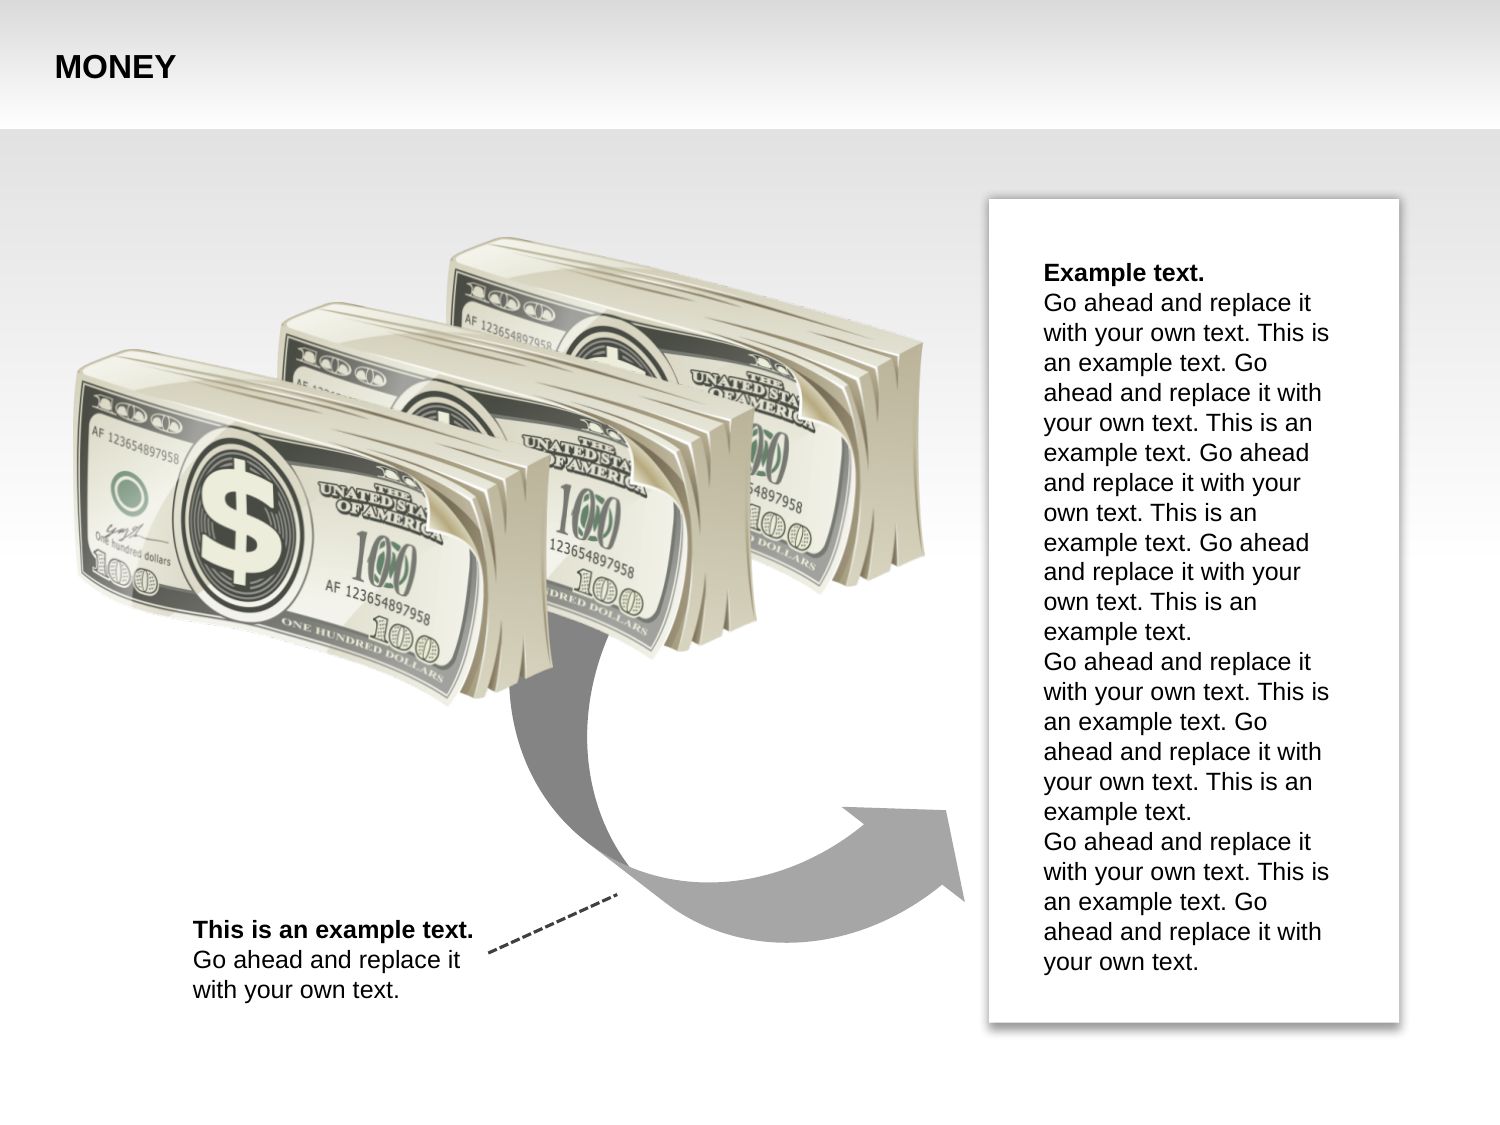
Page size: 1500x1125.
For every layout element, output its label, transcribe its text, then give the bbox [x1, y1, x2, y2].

text_box MONEY [39, 38, 598, 93]
text_box This is an example text. Go ahead and replace it with your own text. [178, 906, 495, 1011]
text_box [488, 894, 618, 954]
text_box [510, 668, 967, 945]
picture [73, 237, 926, 708]
text_box Example text. Go ahead and replace it with your own text. This is an example text. Go ahead and replace it with your own text. This is an example text. Go ahead and replace it with your own text. This is an example text. Go ahead and replace it with your own text. This is an example text. Go ahead and replace it with your own text. This is an example text. Go ahead and replace it with your own text. This is an example text. Go ahead and replace it with your own text. This is an example text. Go ahead and replace it with your own text. [1028, 249, 1357, 983]
text_box [0, 131, 1500, 1125]
text_box [0, 0, 1500, 131]
text_box [988, 198, 1400, 1023]
